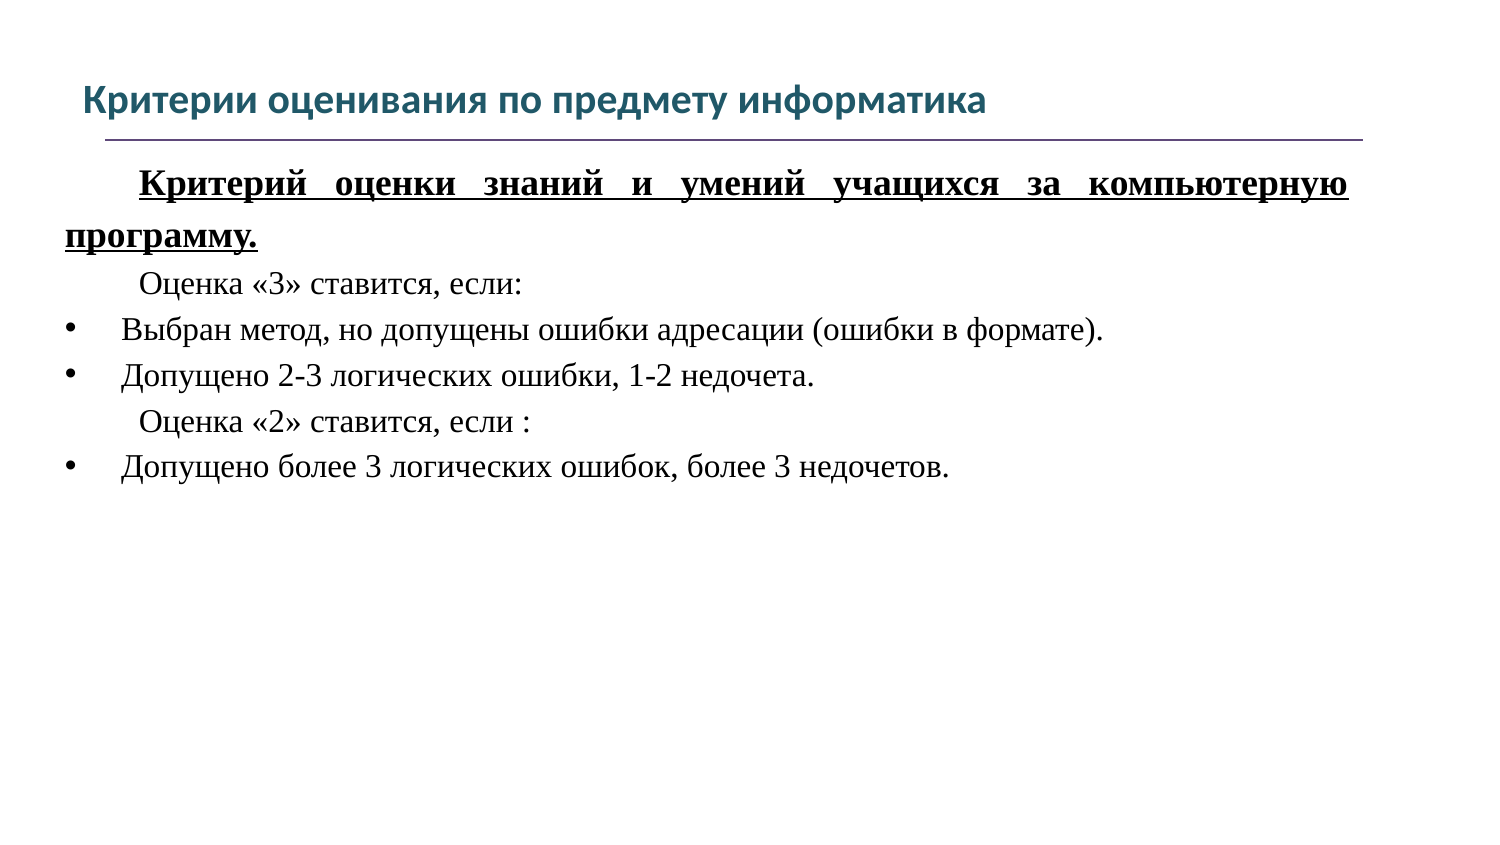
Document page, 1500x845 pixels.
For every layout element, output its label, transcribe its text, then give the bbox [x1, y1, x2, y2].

text_box Критерий оценки знаний и умений учащихся за компьютерную программу. Оценка «3» ставится, если: Выбран метод, но допущены ошибки адресации (ошибки в формате). Допущено 2-3 логических ошибки, 1-2 недочета. Оценка «2» ставится, если : Допущено более 3 логических ошибок, более 3 недочетов. [50, 144, 1364, 492]
title Критерии оценивания по предмету информатика [83, 28, 1417, 213]
